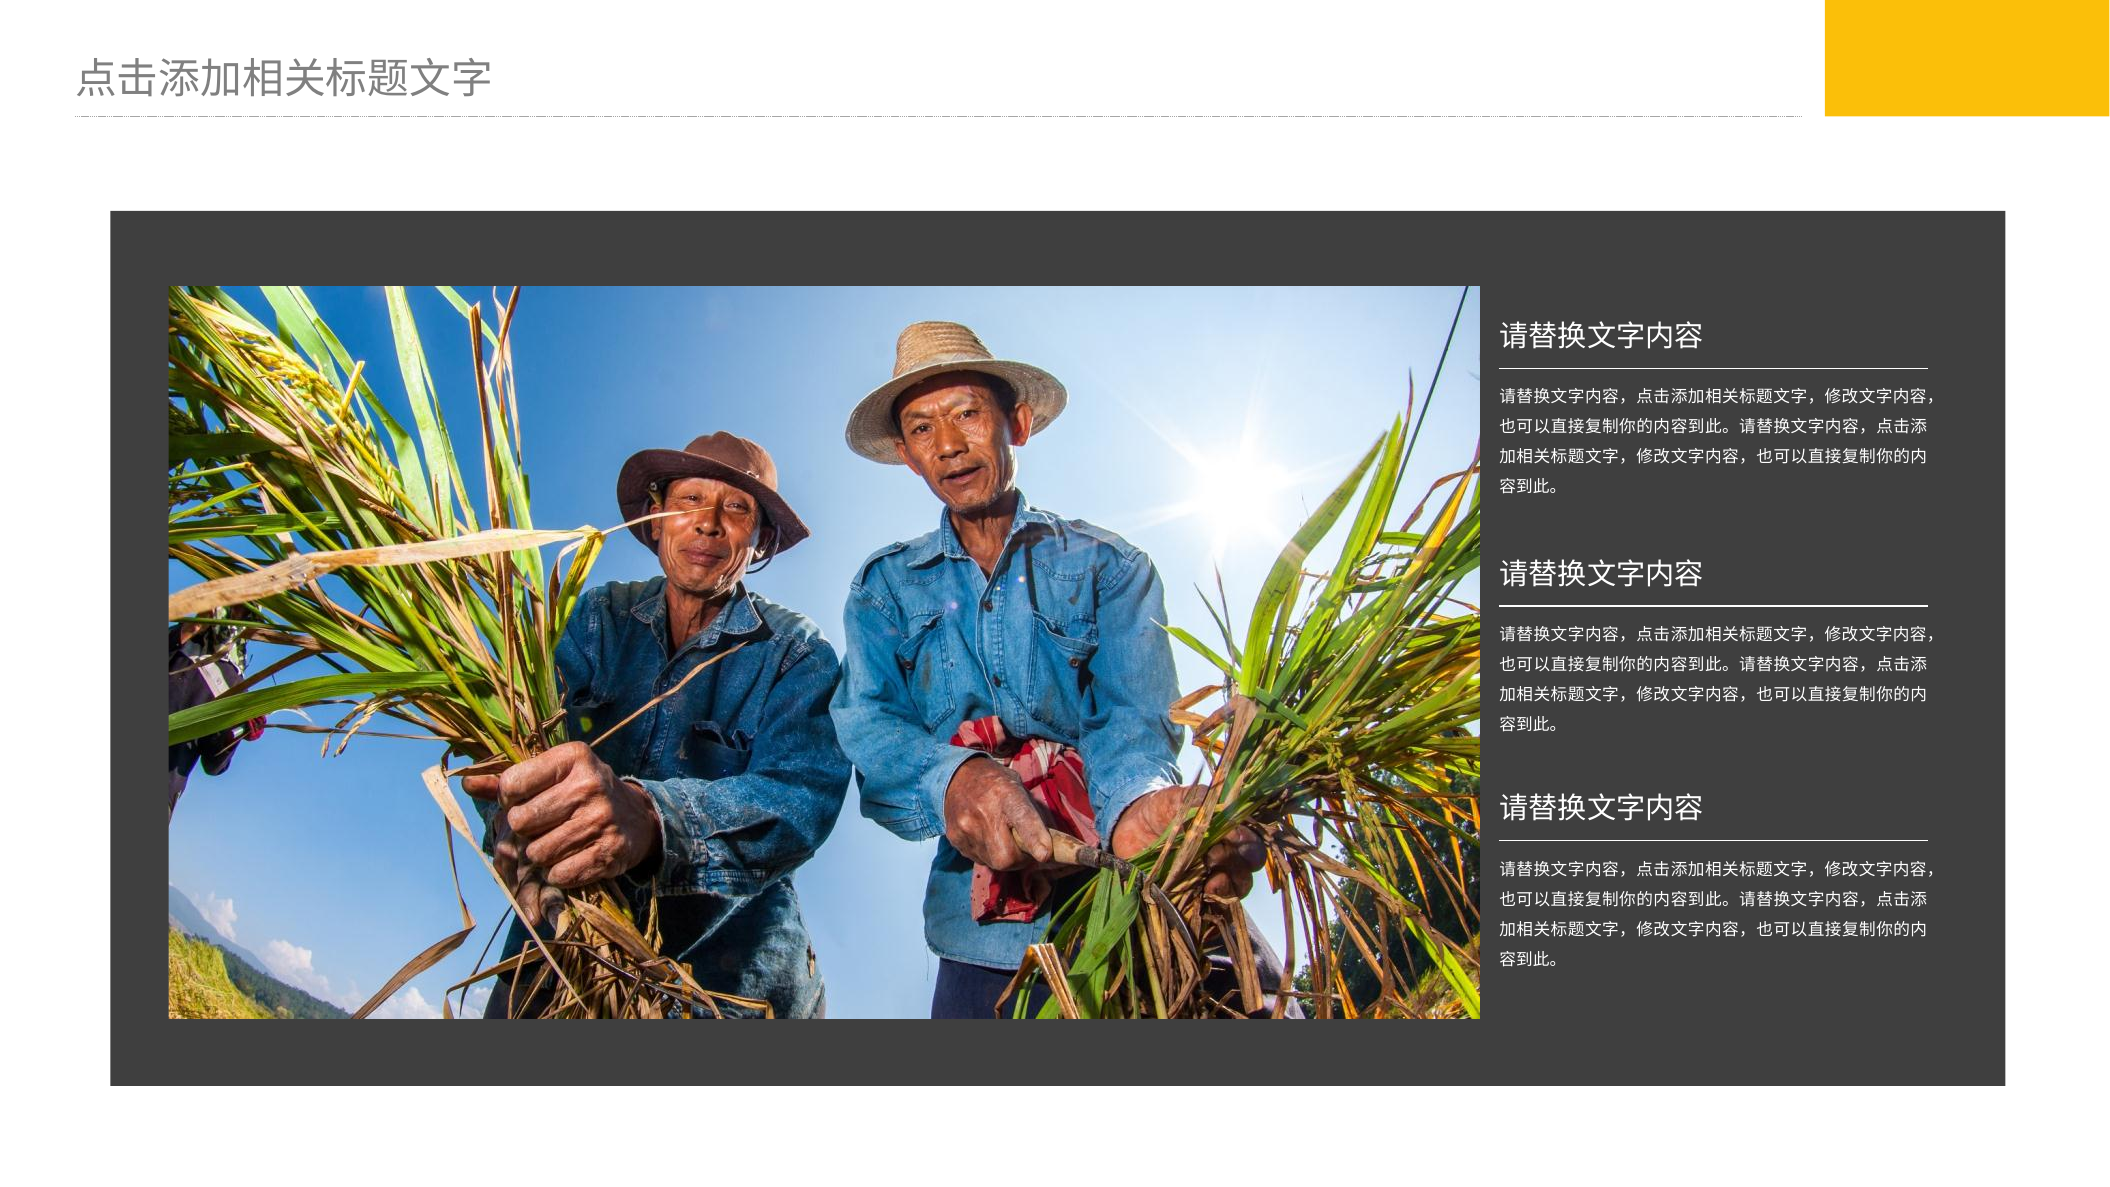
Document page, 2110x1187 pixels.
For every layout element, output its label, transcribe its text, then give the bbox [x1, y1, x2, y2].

text_box 请替换文字内容 [1483, 309, 1842, 368]
text_box 点击添加相关标题文字 [59, 44, 563, 107]
text_box 请替换文字内容，点击添加相关标题文字，修改文字内容，也可以直接复制你的内容到此。请替换文字内容，点击添加相关标题文字，修改文字内容，也可以直接复制你的内容到此。 [1483, 840, 1944, 999]
text_box 请替换文字内容，点击添加相关标题文字，修改文字内容，也可以直接复制你的内容到此。请替换文字内容，点击添加相关标题文字，修改文字内容，也可以直接复制你的内容到此。 [1483, 605, 1944, 764]
text_box 请替换文字内容，点击添加相关标题文字，修改文字内容，也可以直接复制你的内容到此。请替换文字内容，点击添加相关标题文字，修改文字内容，也可以直接复制你的内容到此。 [1483, 368, 1944, 527]
text_box [168, 285, 1481, 1019]
text_box 请替换文字内容 [1483, 781, 1842, 840]
text_box 请替换文字内容 [1483, 547, 1842, 605]
text_box [109, 210, 2006, 1087]
